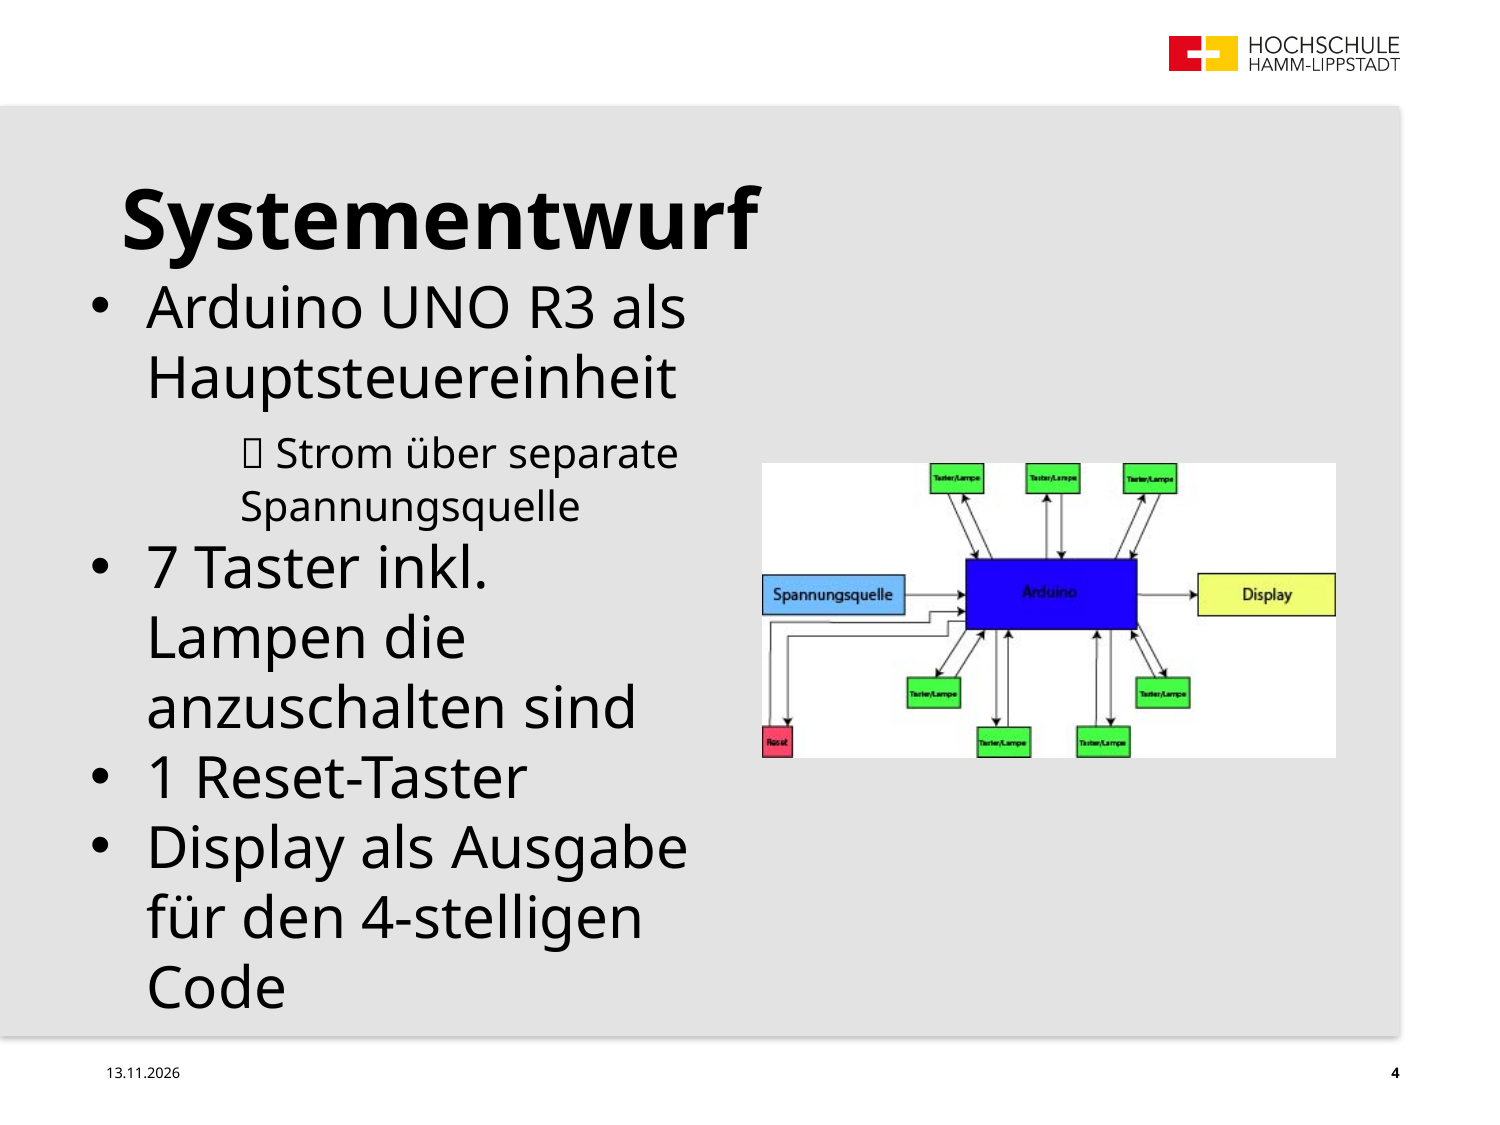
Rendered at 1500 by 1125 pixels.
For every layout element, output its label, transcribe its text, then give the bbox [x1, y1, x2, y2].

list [762, 463, 1336, 758]
slide_number 4 [1049, 1065, 1400, 1084]
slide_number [106, 1065, 457, 1084]
title Systementwurf [106, 122, 1366, 310]
picture [1169, 36, 1400, 71]
list Arduino UNO R3 als Hauptsteuereinheit  Strom über separate Spannungsquelle 7 Taster inkl. Lampen die anzuschalten sind 1 Reset-Taster Display als Ausgabe für den 4-stelligen Code [75, 262, 738, 1005]
